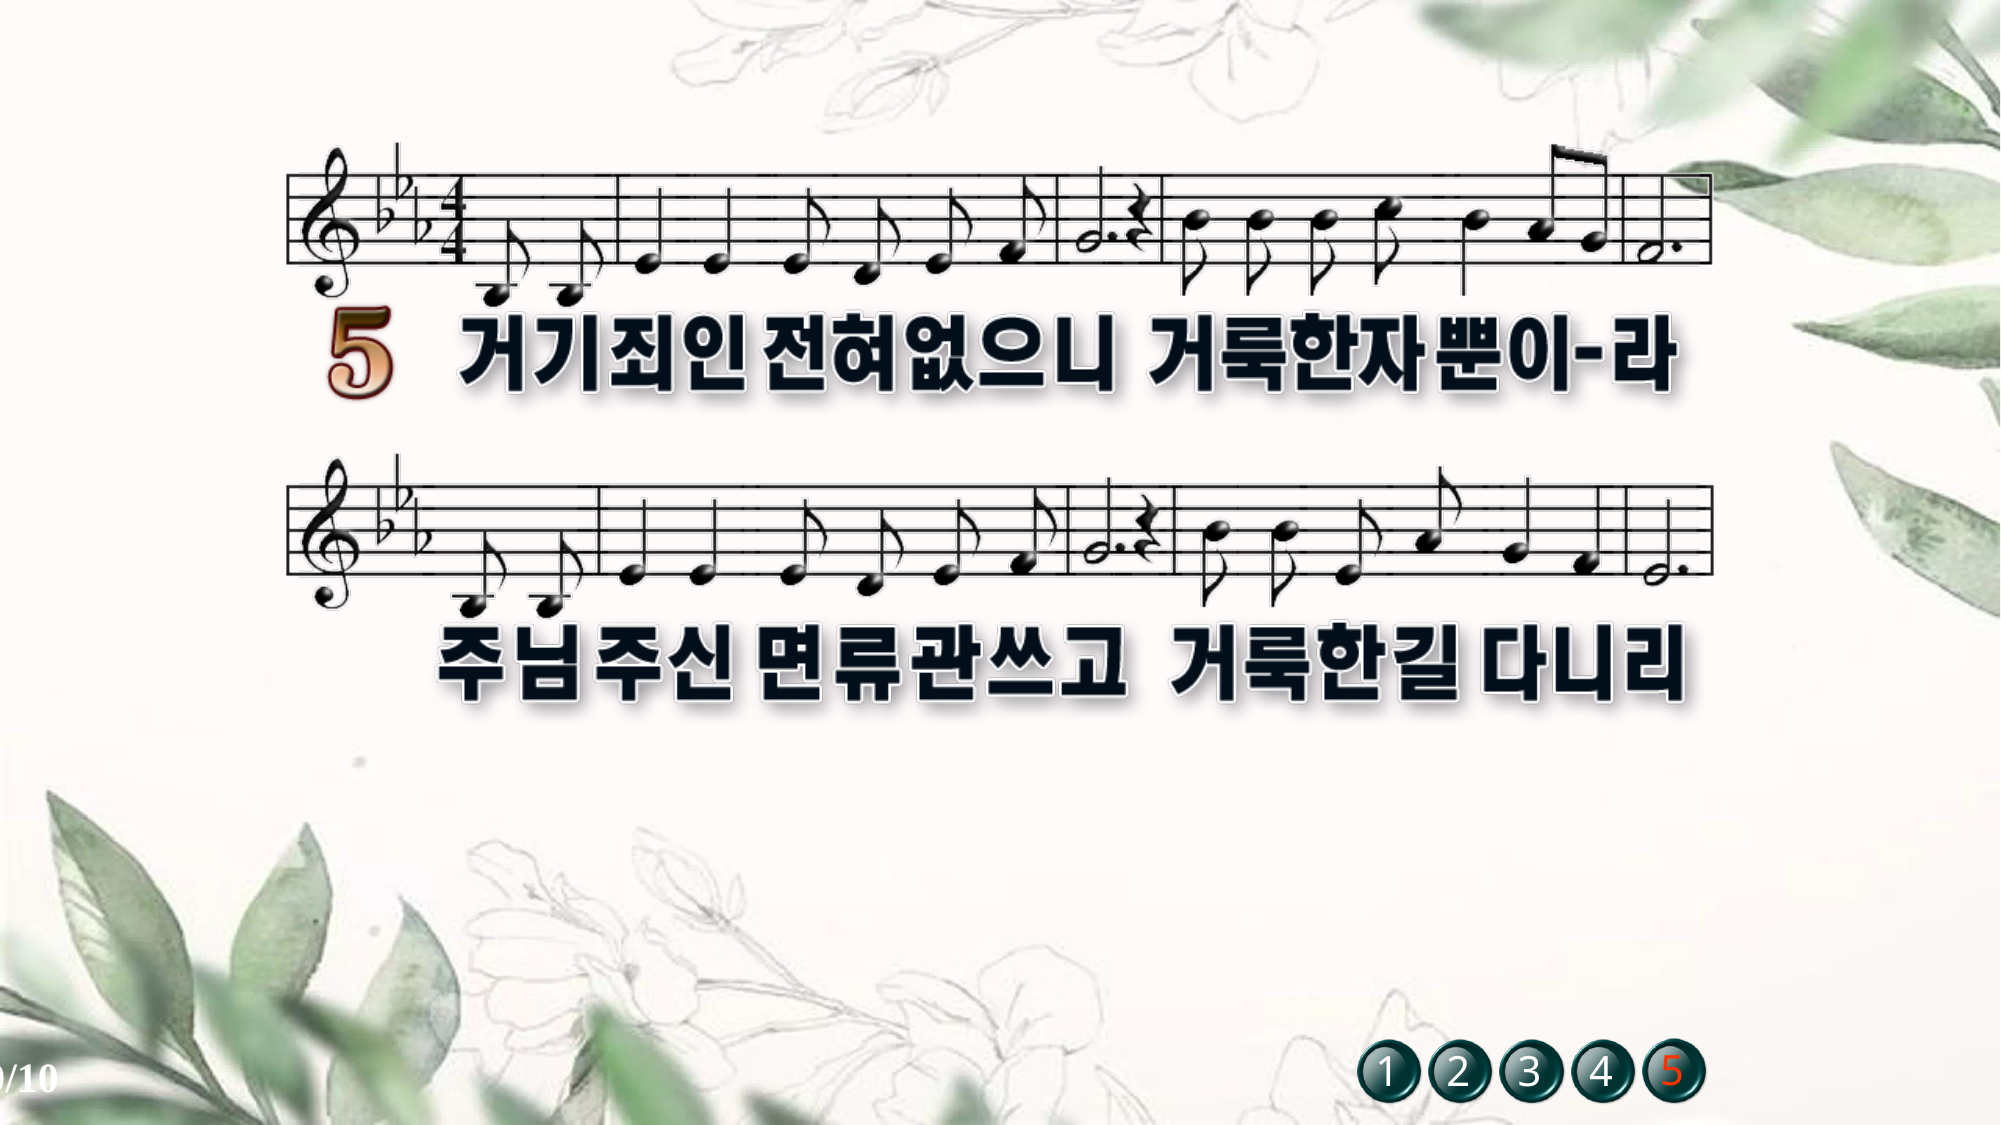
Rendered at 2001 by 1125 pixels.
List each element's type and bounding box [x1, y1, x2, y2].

text_box [1568, 1035, 1638, 1106]
text_box [1496, 1035, 1567, 1106]
text_box [1354, 1035, 1424, 1106]
text_box [1639, 1034, 1709, 1106]
text_box [1425, 1035, 1496, 1106]
picture [0, 0, 2001, 1125]
